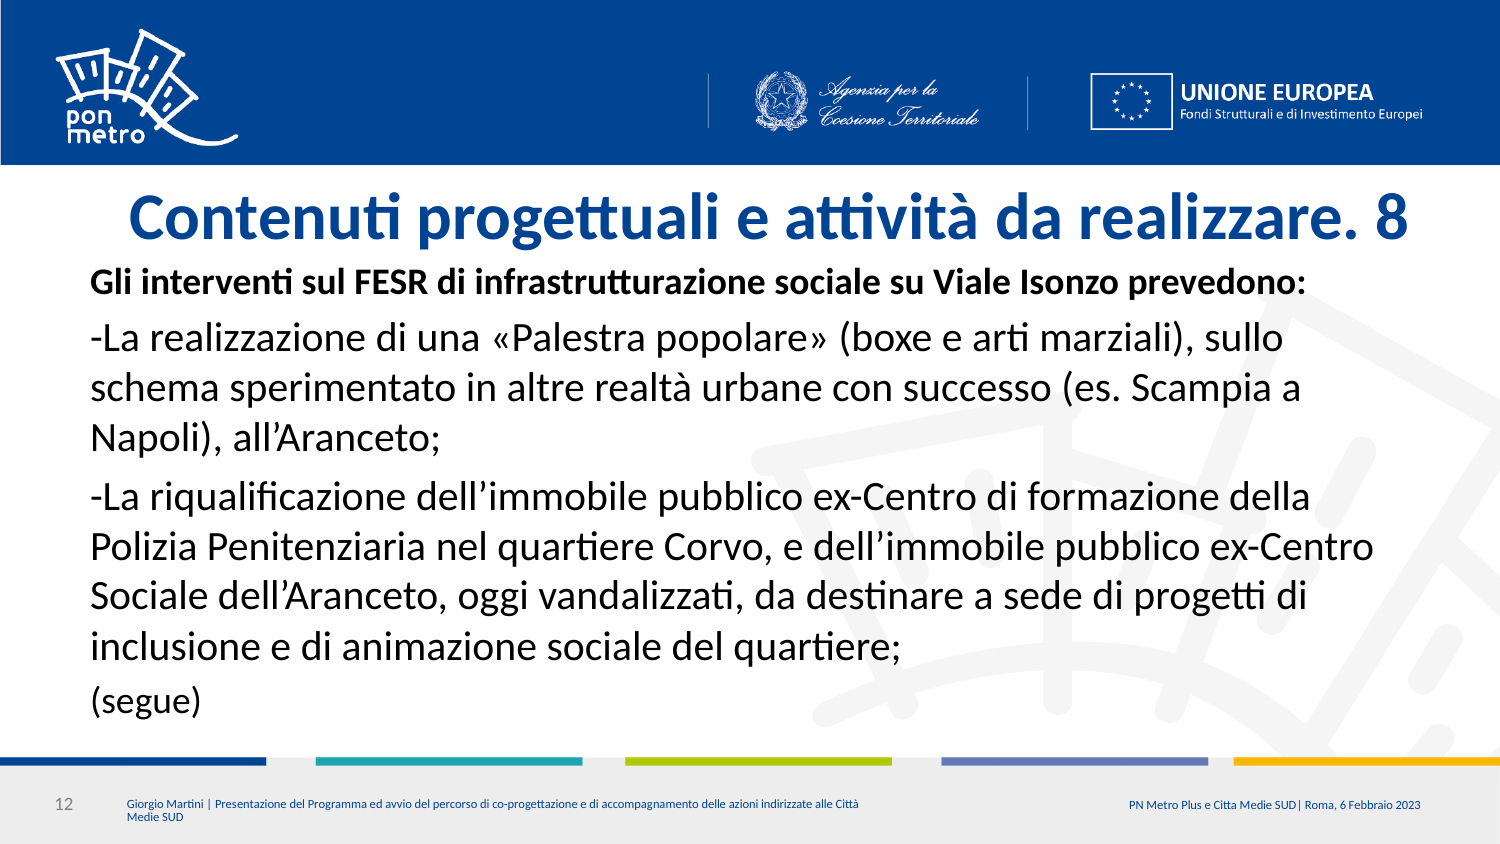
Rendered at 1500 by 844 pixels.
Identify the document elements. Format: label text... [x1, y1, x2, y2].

title Contenuti progettuali e attività da realizzare. 8 [74, 185, 1426, 241]
picture [0, 256, 1500, 844]
picture [0, 0, 1500, 165]
list Gli interventi sul FESR di infrastrutturazione sociale su Viale Isonzo prevedono: -La realizzazione di una «Palestra popolare» (boxe e arti marziali), sullo schema sperimentato in altre realtà urbane con successo (es. Scampia a Napoli), all’Aranceto; -La riqualificazione dell’immobile pubblico ex-Centro di formazione della Polizia Penitenziaria nel quartiere Corvo, e dell’immobile pubblico ex-Centro Sociale dell’Aranceto, oggi vandalizzati, da destinare a sede di progetti di inclusione e di animazione sociale del quartiere; (segue) [74, 248, 1426, 724]
